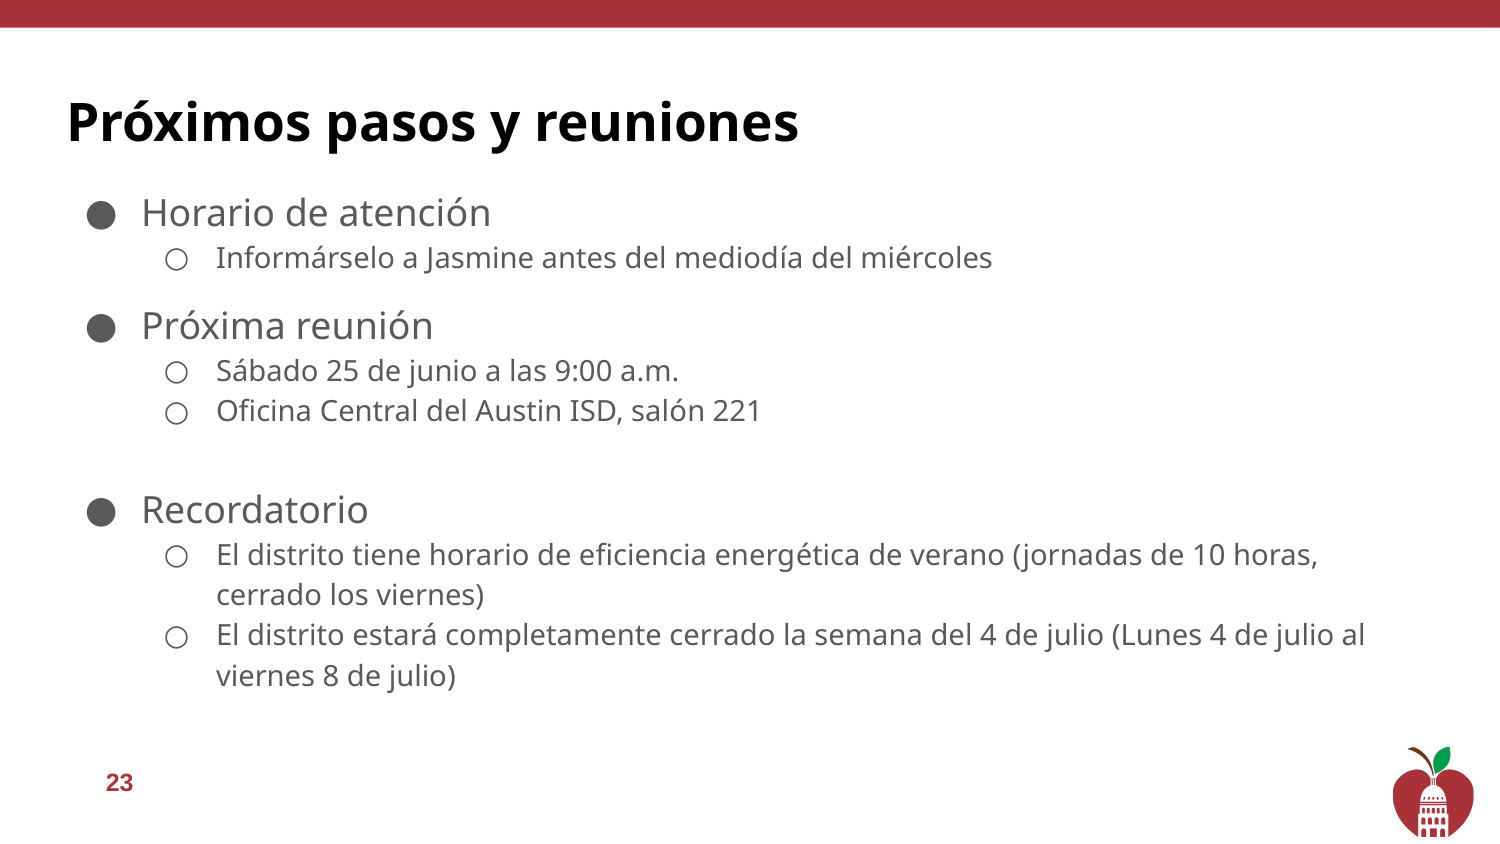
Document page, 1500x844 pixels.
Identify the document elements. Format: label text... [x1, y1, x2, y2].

list Horario de atención Informárselo a Jasmine antes del mediodía del miércoles Próxima reunión Sábado 25 de junio a las 9:00 a.m. Oficina Central del Austin ISD, salón 221 Recordatorio El distrito tiene horario de eficiencia energética de verano (jornadas de 10 horas, cerrado los viernes) El distrito estará completamente cerrado la semana del 4 de julio (Lunes 4 de julio al viernes 8 de julio) [51, 166, 1387, 728]
slide_number 23 [58, 749, 149, 814]
title Próximos pasos y reuniones [51, 72, 1449, 167]
text_box [0, 0, 1500, 28]
picture [1385, 744, 1481, 839]
